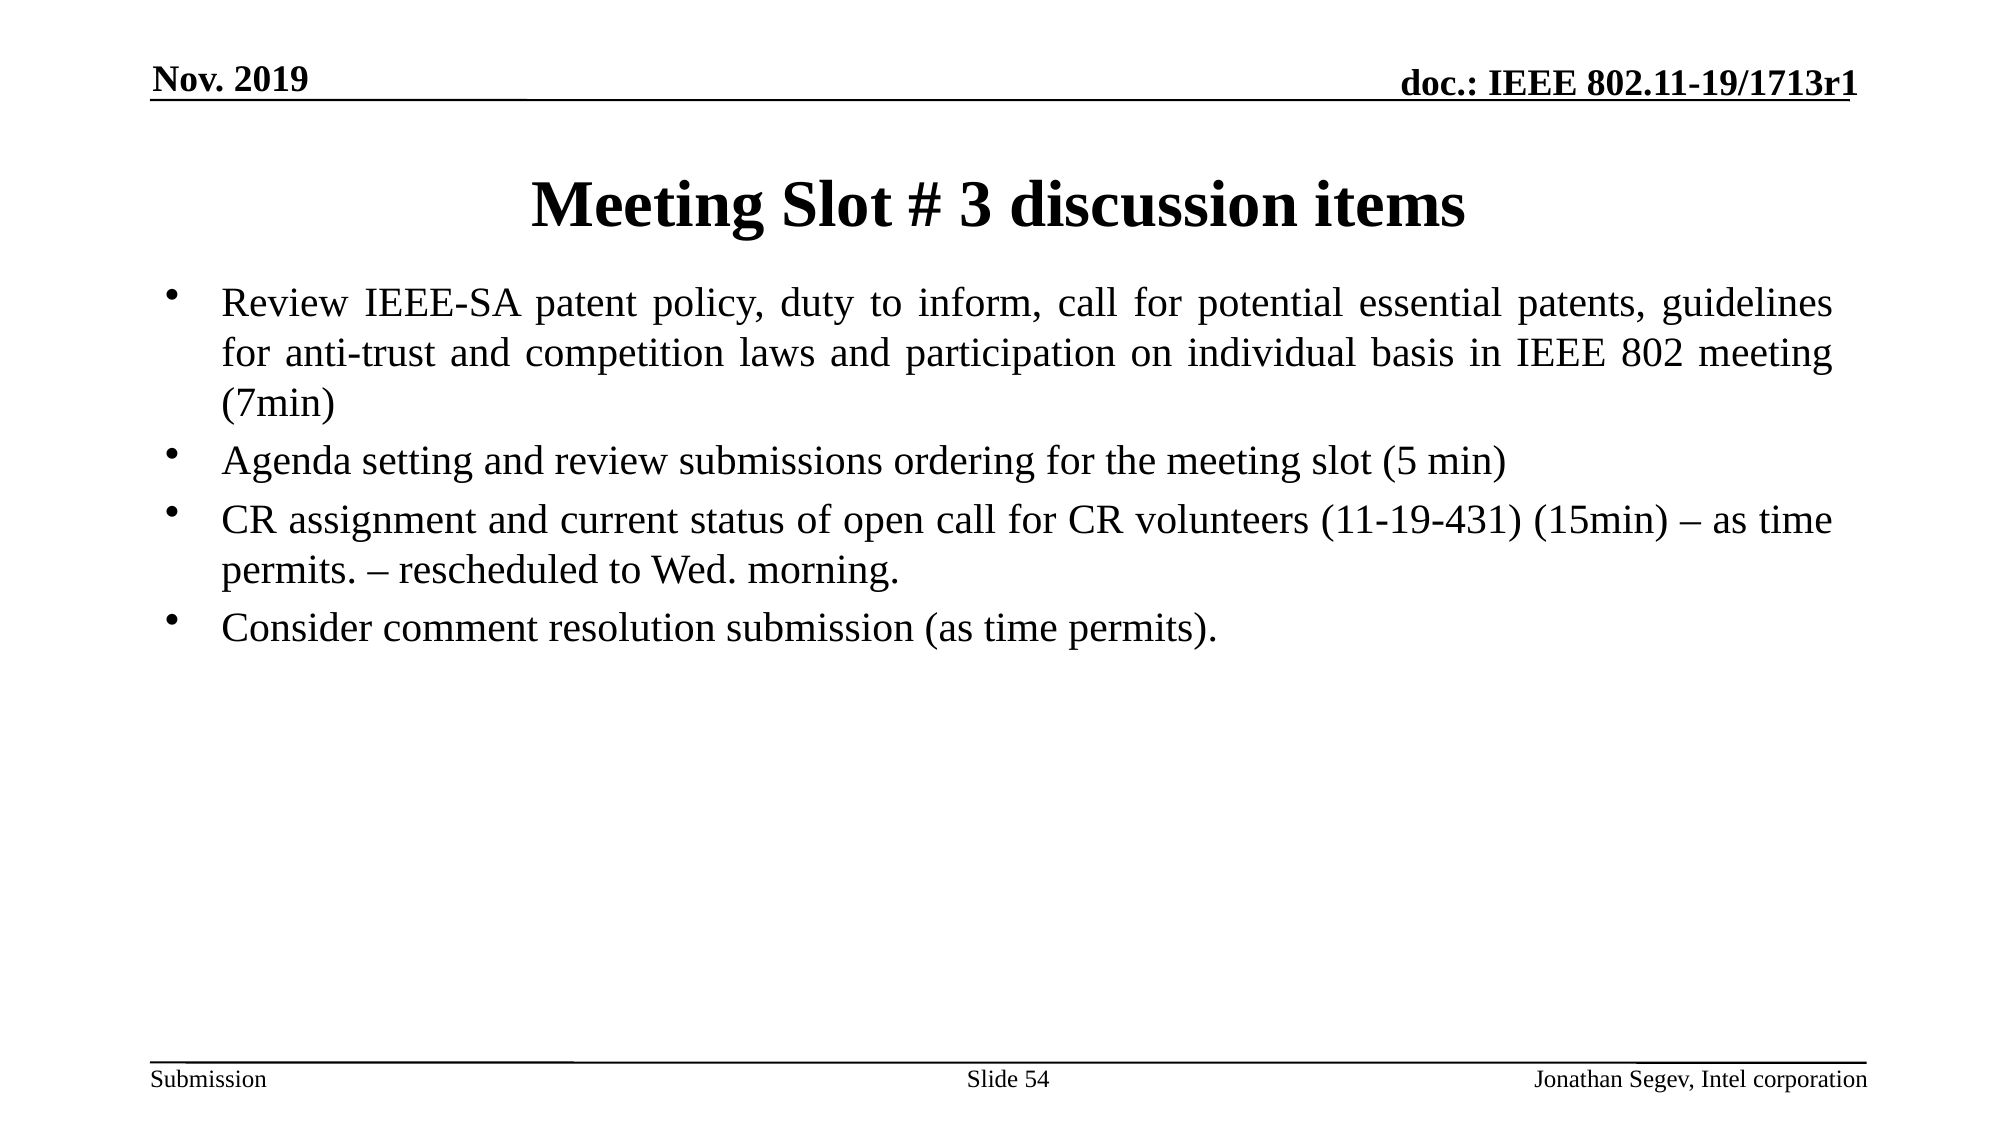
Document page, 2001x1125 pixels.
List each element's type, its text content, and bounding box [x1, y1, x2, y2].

slide_number Slide 54 [950, 1061, 1067, 1123]
title Meeting Slot # 3 discussion items [149, 112, 1850, 266]
list Review IEEE-SA patent policy, duty to inform, call for potential essential patents, guidelines for anti-trust and competition laws and participation on individual basis in IEEE 802 meeting (7min) Agenda setting and review submissions ordering for the meeting slot (5 min) CR assignment and current status of open call for CR volunteers (11-19-431) (15min) – as time permits. – rescheduled to Wed. morning. Consider comment resolution submission (as time permits). [149, 266, 1850, 1000]
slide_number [152, 54, 563, 100]
footer Jonathan Segev, Intel corporation [1171, 1061, 1869, 1093]
